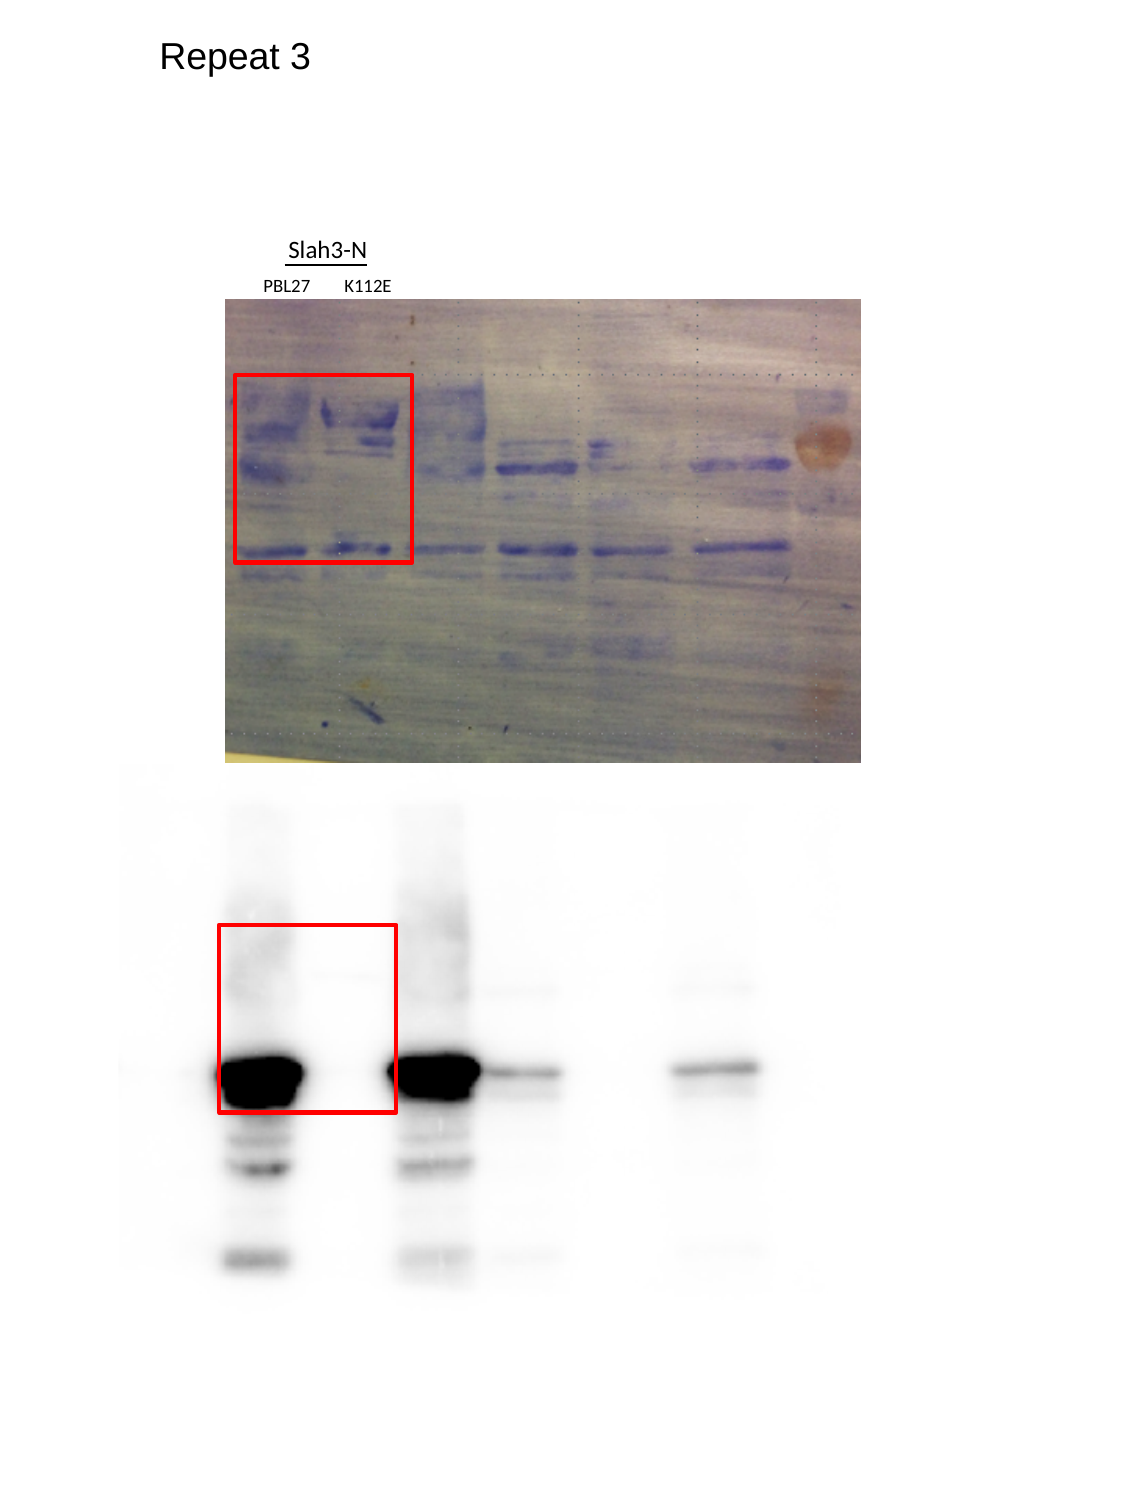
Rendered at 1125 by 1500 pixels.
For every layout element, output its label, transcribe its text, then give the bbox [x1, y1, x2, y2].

picture [117, 299, 862, 1413]
text_box Slah3-N [273, 225, 383, 271]
text_box Repeat 3 [113, 24, 358, 85]
text_box PBL27 K112E [218, 266, 428, 304]
